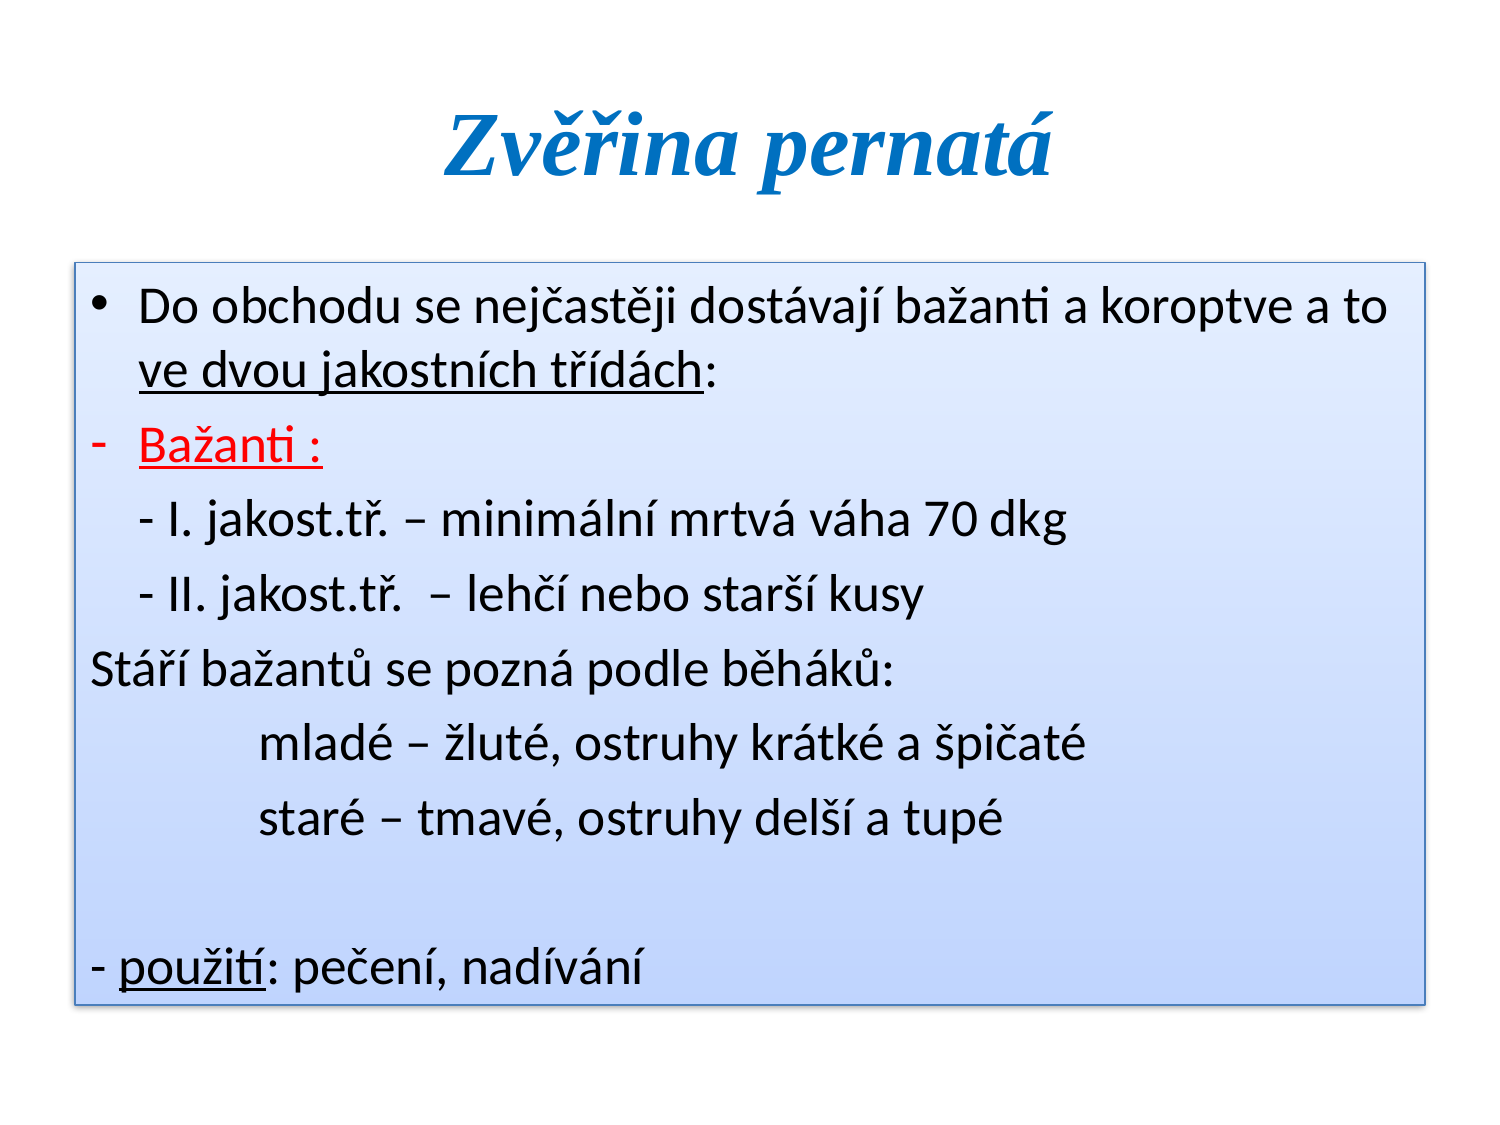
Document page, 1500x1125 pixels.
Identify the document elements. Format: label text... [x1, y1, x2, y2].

list Do obchodu se nejčastěji dostávají bažanti a koroptve a to ve dvou jakostních třídách: Bažanti : - I. jakost.tř. – minimální mrtvá váha 70 dkg - II. jakost.tř. – lehčí nebo starší kusy Stáří bažantů se pozná podle běháků: mladé – žluté, ostruhy krátké a špičaté staré – tmavé, ostruhy delší a tupé - použití: pečení, nadívání [74, 262, 1426, 1006]
title Zvěřina pernatá [75, 45, 1425, 233]
